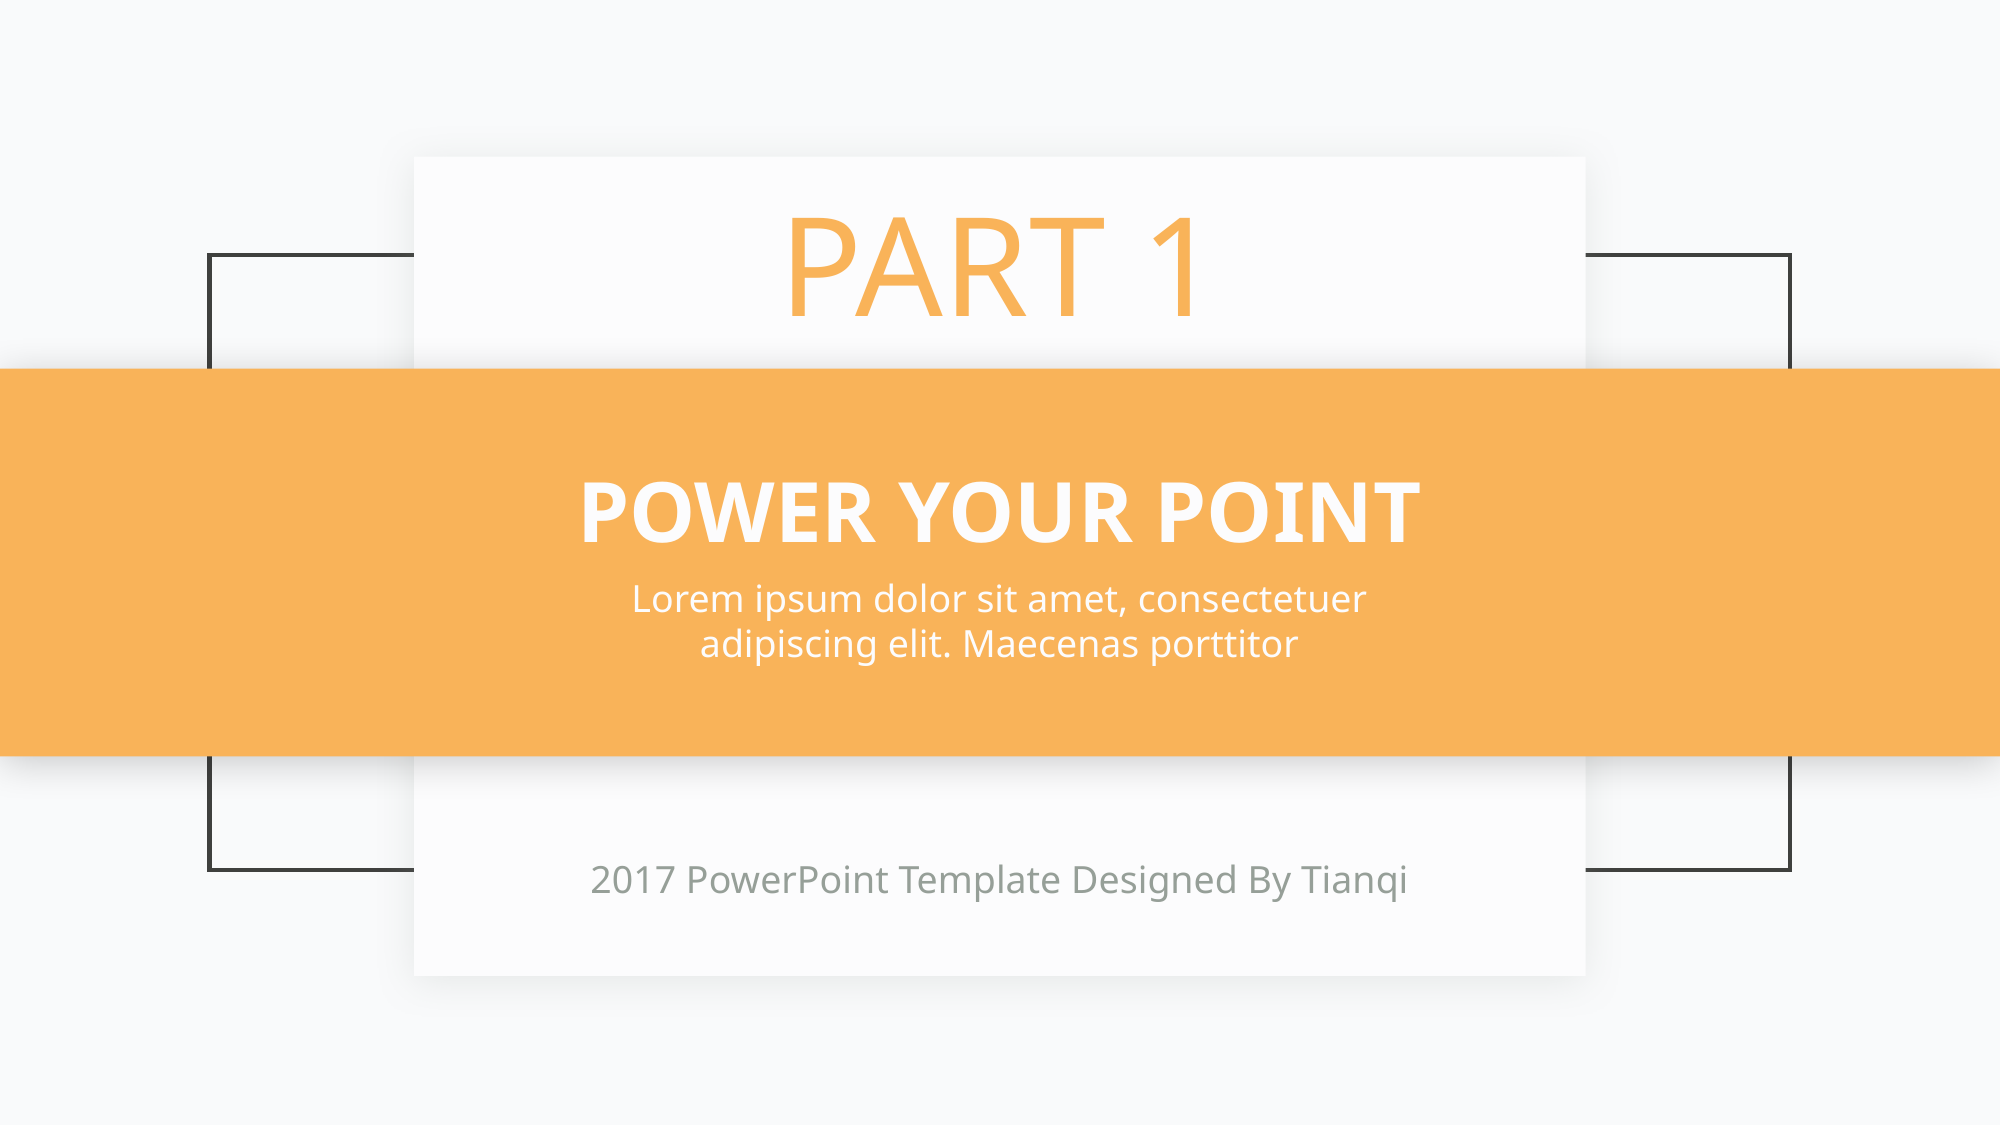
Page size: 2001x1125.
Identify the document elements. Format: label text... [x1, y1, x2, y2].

text_box [413, 788, 1587, 977]
text_box [1597, 788, 1791, 871]
text_box [0, 368, 2000, 757]
text_box [1597, 254, 1791, 353]
text_box [413, 156, 1587, 353]
text_box [208, 254, 403, 353]
text_box 2017 PowerPoint Template Designed By Tianqi [575, 848, 1424, 909]
text_box POWER YOUR POINT [562, 451, 1437, 567]
text_box Lorem ipsum dolor sit amet, consectetuer adipiscing elit. Maecenas porttitor [525, 567, 1474, 673]
text_box [208, 788, 403, 871]
text_box PART 1 [764, 171, 1235, 352]
